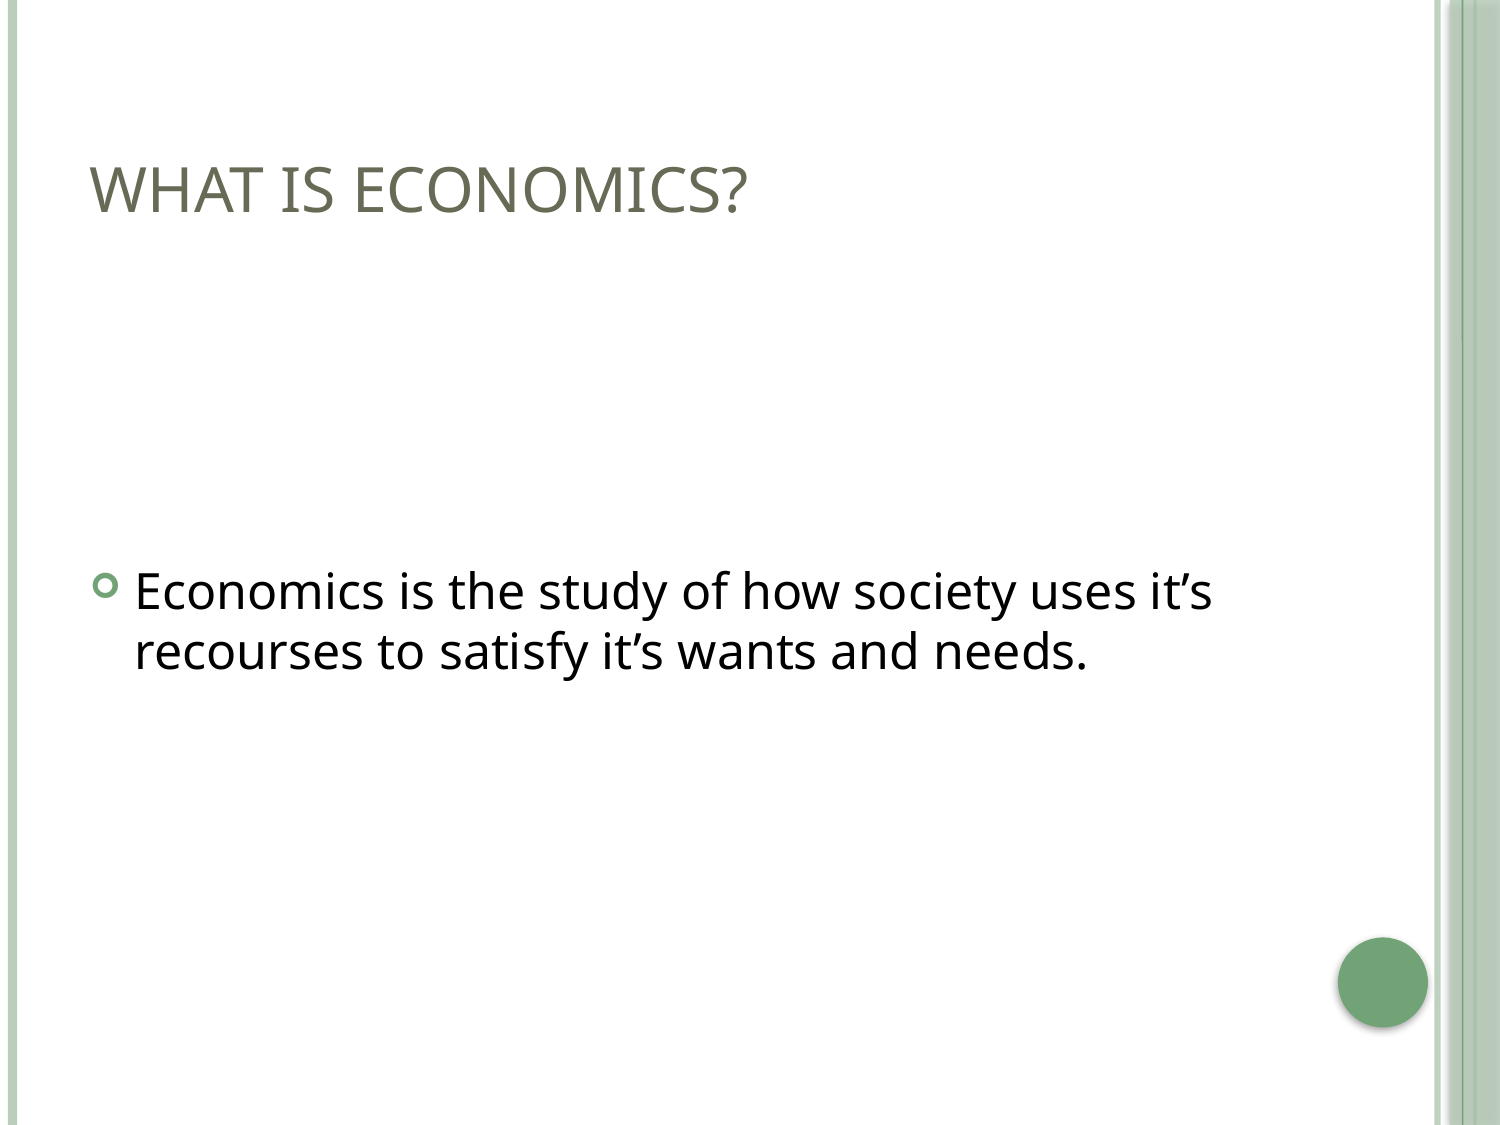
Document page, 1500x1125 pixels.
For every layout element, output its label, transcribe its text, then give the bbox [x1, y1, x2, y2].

list Economics is the study of how society uses it’s recourses to satisfy it’s wants and needs. [75, 262, 1300, 1062]
title What is Economics? [75, 45, 1300, 233]
